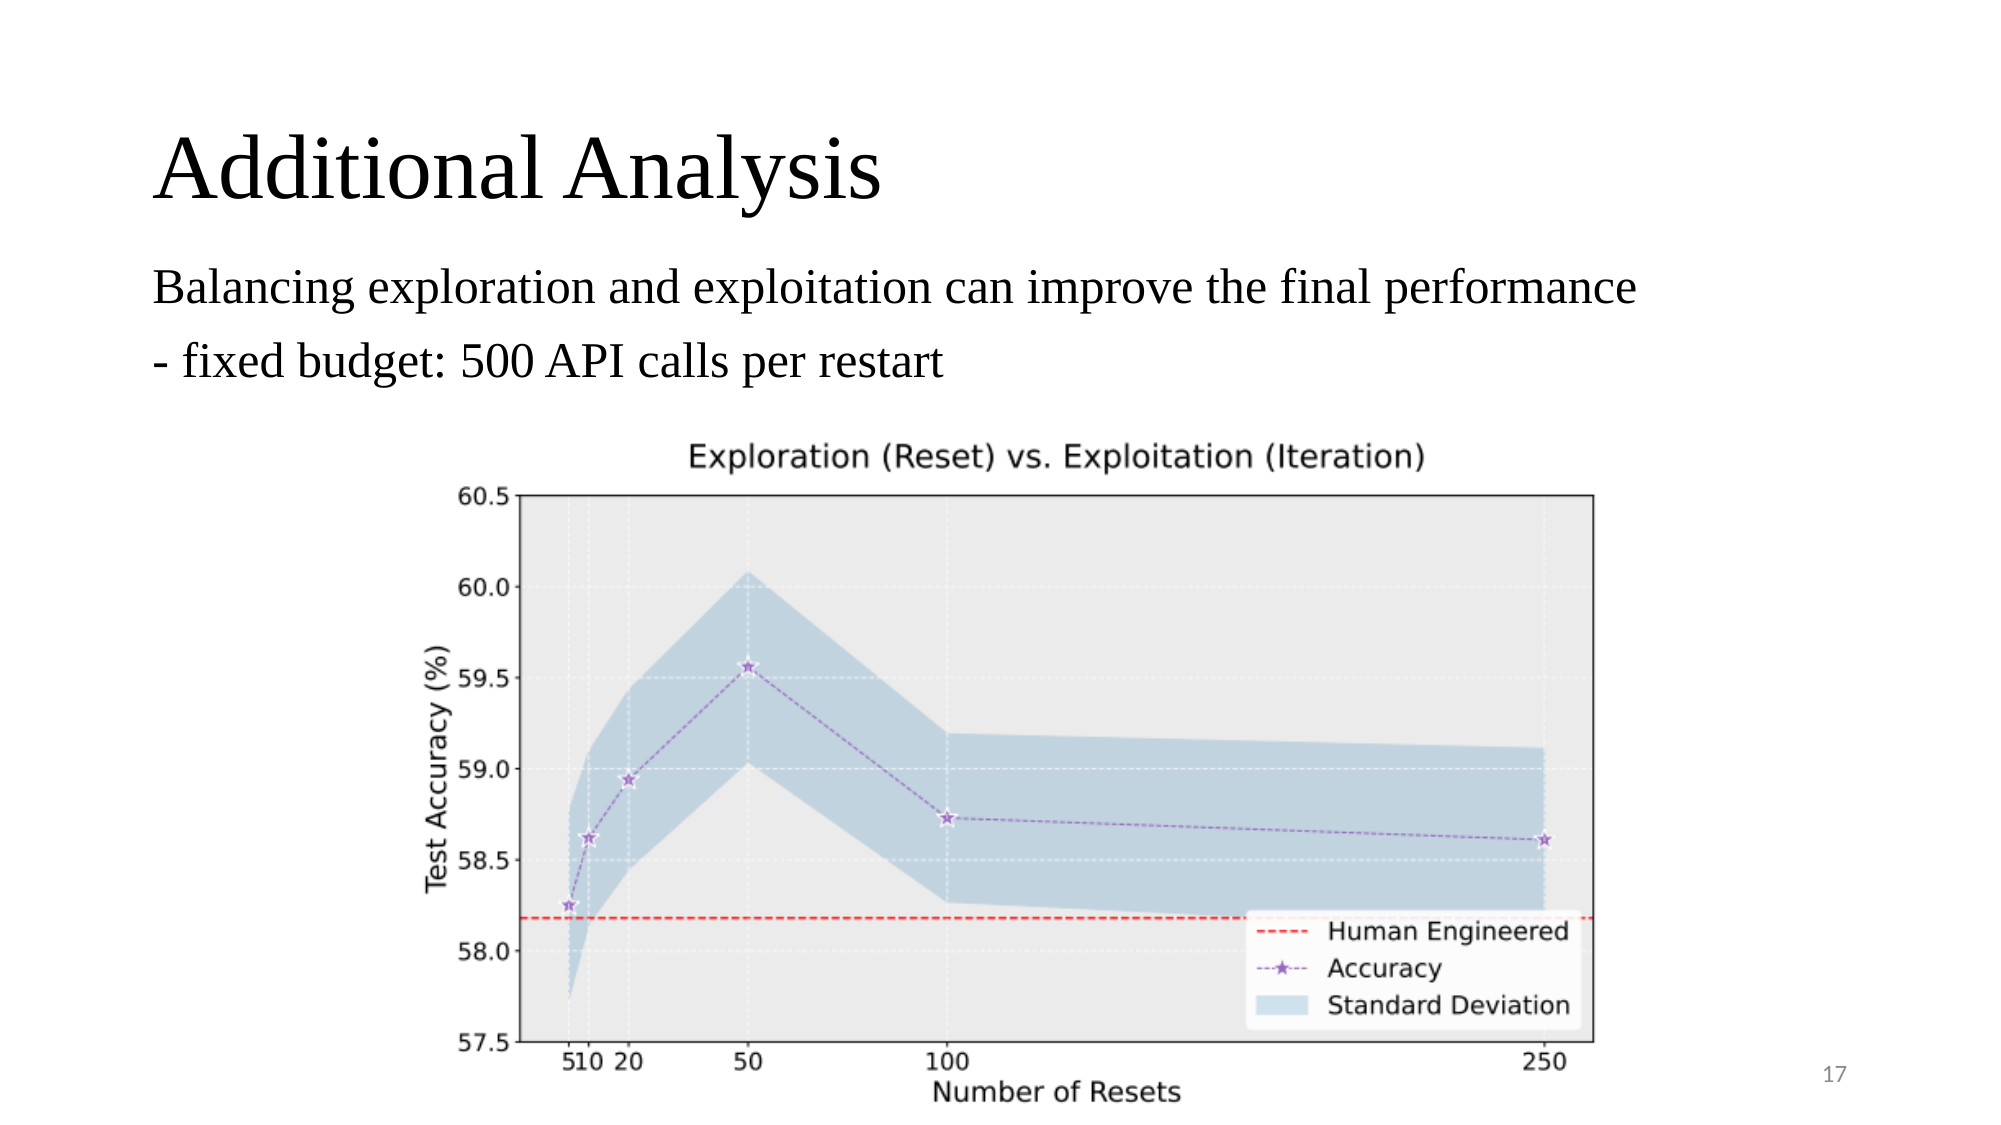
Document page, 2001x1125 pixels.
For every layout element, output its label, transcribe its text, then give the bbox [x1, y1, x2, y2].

slide_number 17 [1650, 1042, 1863, 1103]
picture [408, 400, 1650, 1125]
title Additional Analysis [137, 59, 1863, 252]
list Balancing exploration and exploitation can improve the final performance - fixed budget: 500 API calls per restart [137, 252, 1921, 967]
